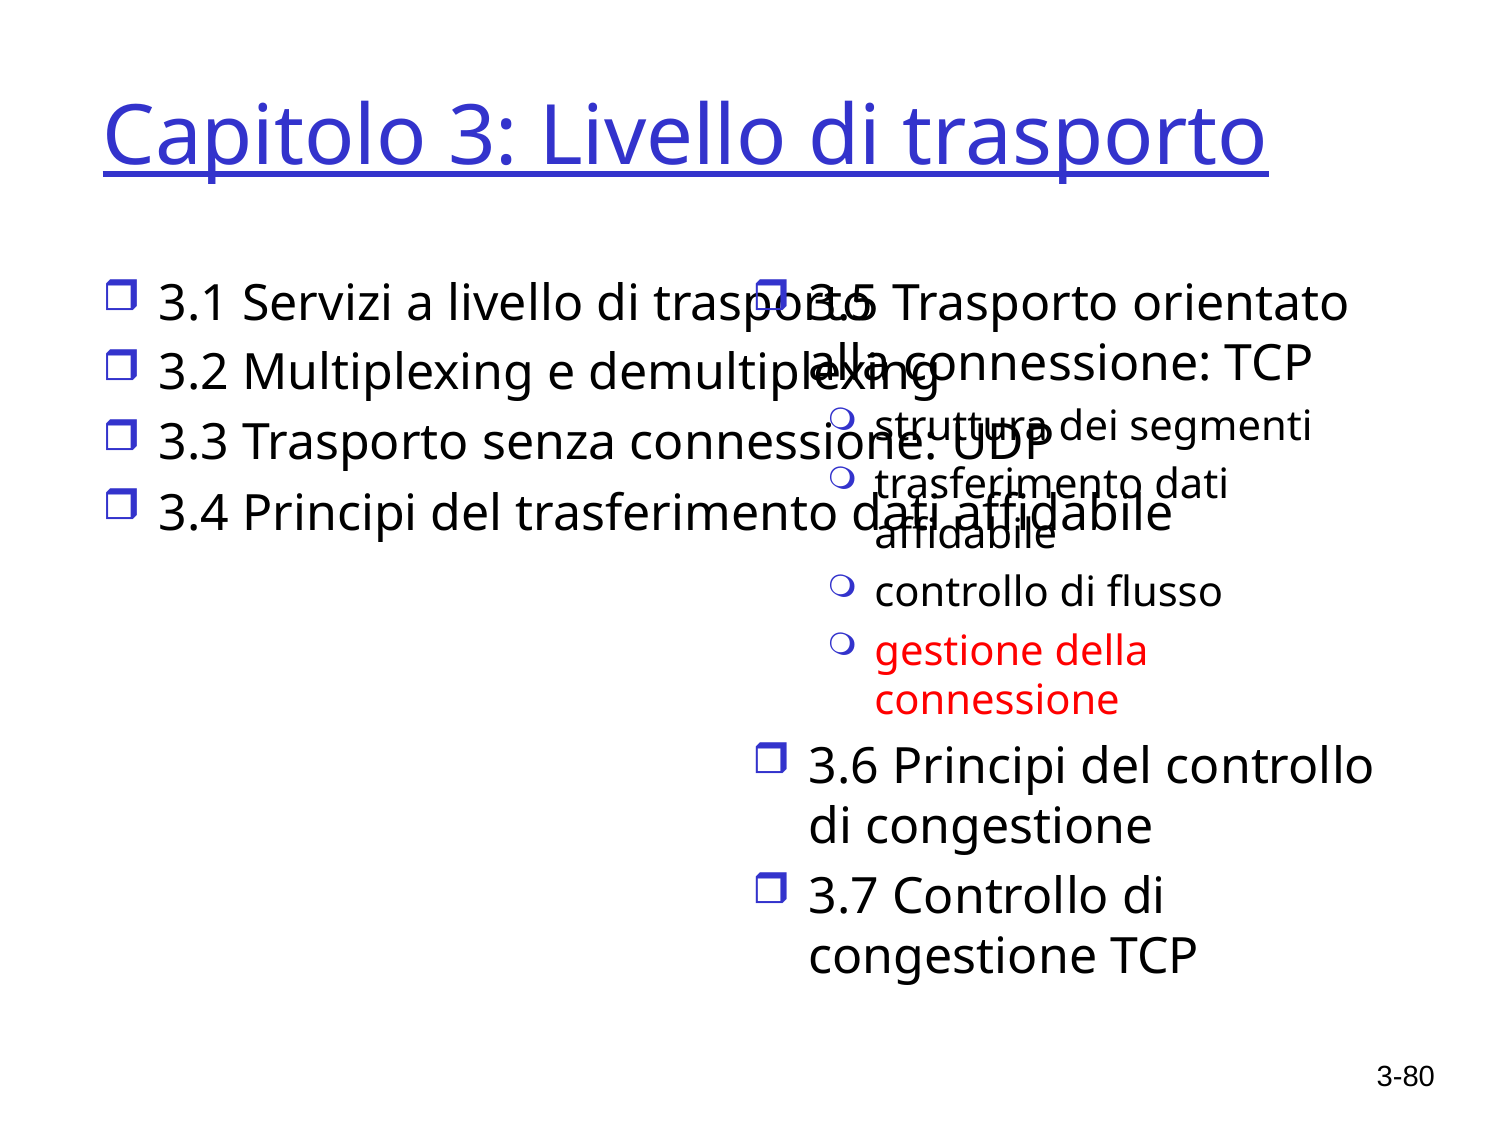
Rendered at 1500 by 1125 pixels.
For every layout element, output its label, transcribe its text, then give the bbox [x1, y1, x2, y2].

list 3.5 Trasporto orientato alla connessione: TCP struttura dei segmenti trasferimento dati affidabile controllo di flusso gestione della connessione 3.6 Principi del controllo di congestione 3.7 Controllo di congestione TCP [737, 262, 1403, 1026]
list 3.1 Servizi a livello di trasporto 3.2 Multiplexing e demultiplexing 3.3 Trasporto senza connessione: UDP 3.4 Principi del trasferimento dati affidabile [87, 262, 737, 1026]
title Capitolo 3: Livello di trasporto [87, 37, 1363, 226]
slide_number 3-80 [1338, 1049, 1451, 1125]
